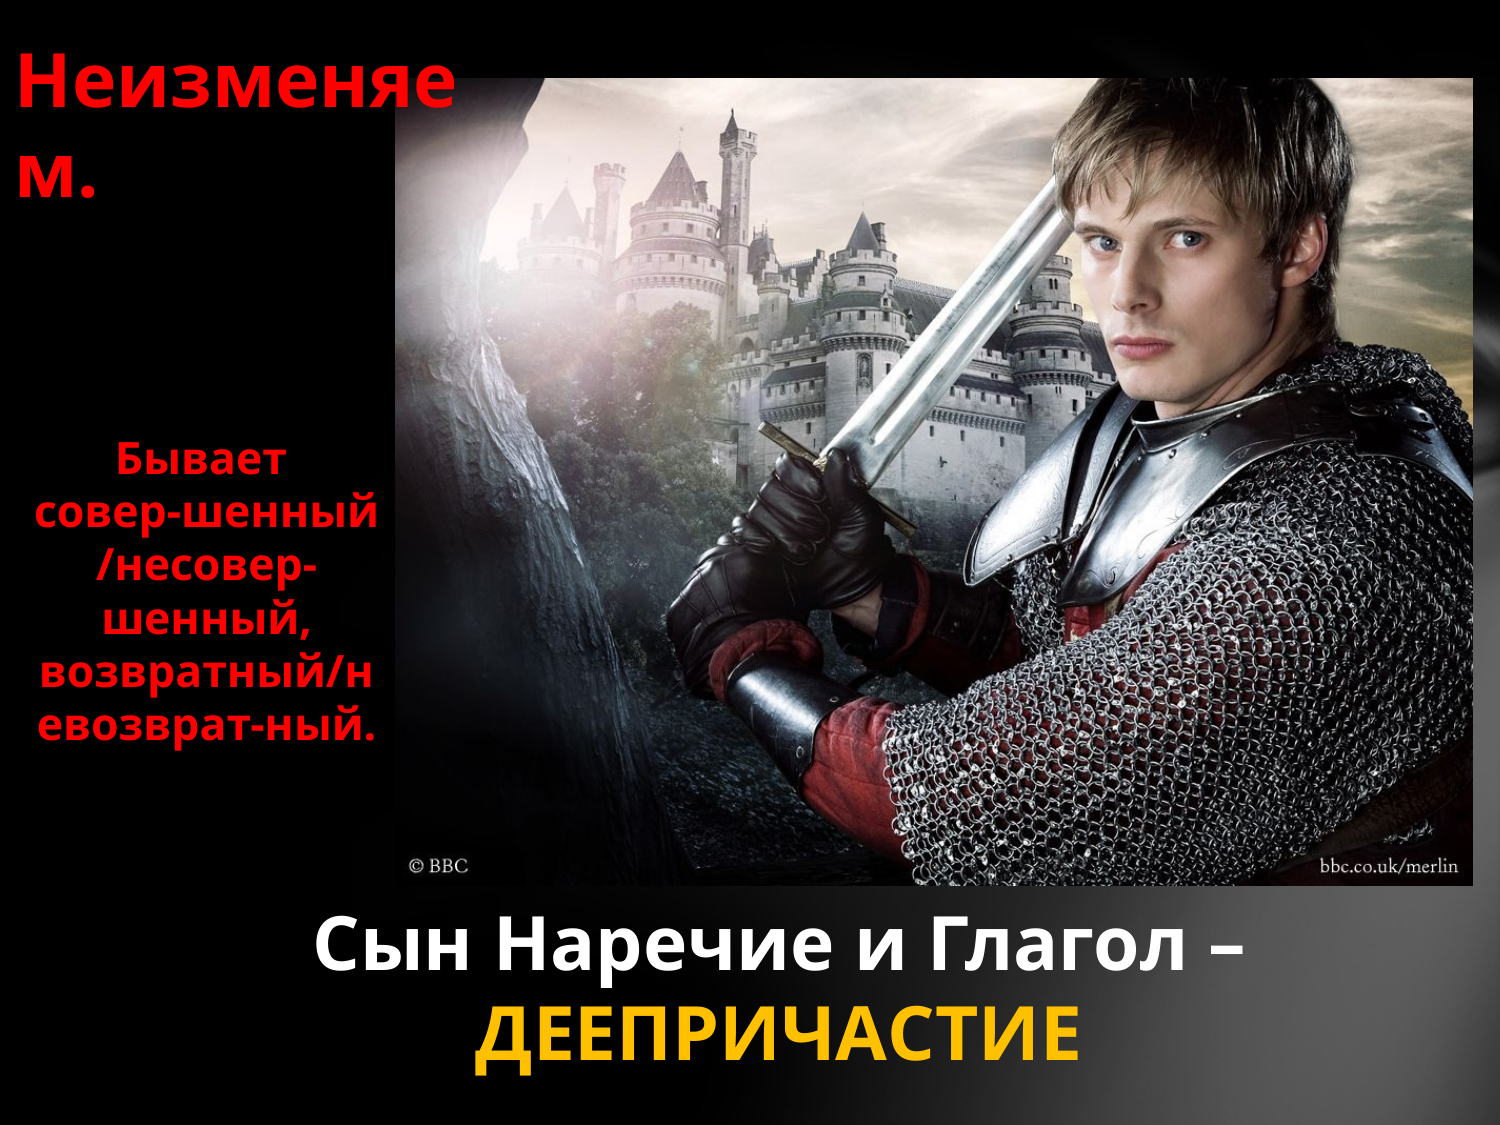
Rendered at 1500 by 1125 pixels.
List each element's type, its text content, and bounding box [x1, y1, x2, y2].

title Бывает совер-шенный /несовер-шенный, возвратный/невозврат-ный. [17, 278, 389, 811]
text_box Неизменяем. [0, 25, 491, 220]
text_box Сын Наречие и Глагол – ДЕЕПРИЧАСТИЕ [123, 888, 1435, 1083]
picture [395, 77, 1473, 887]
